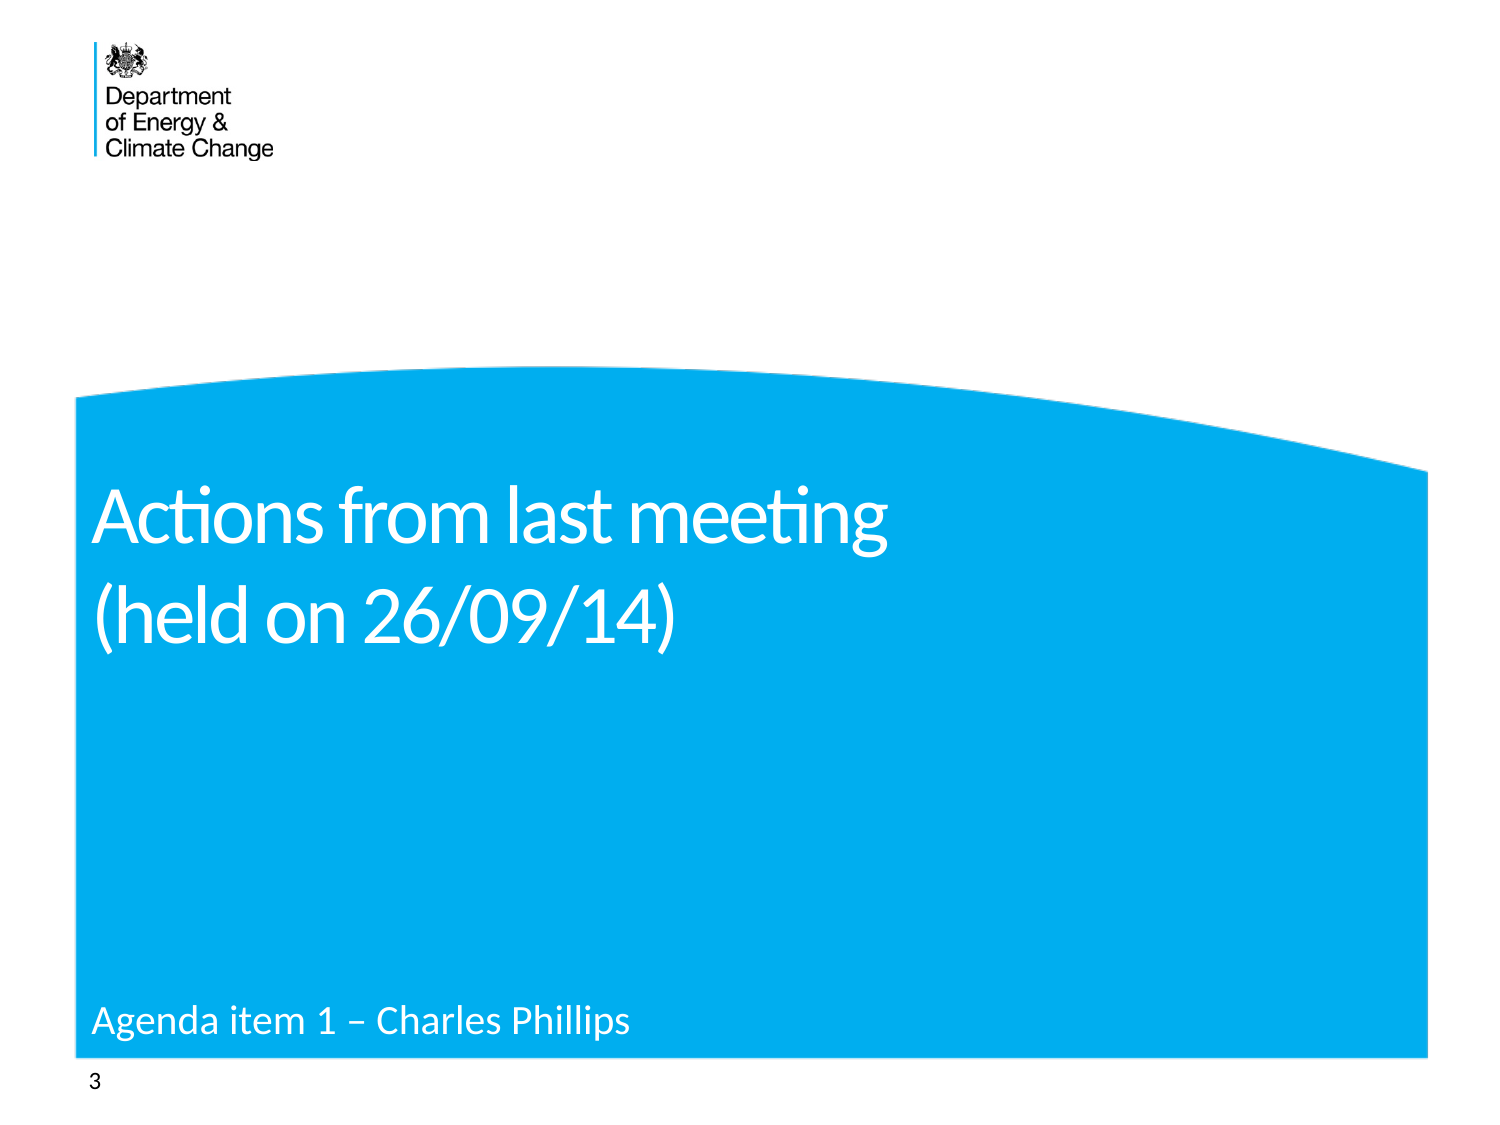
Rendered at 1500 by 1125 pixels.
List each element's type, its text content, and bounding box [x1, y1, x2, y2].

title Actions from last meeting (held on 26/09/14) [91, 460, 1344, 786]
subtitle Agenda item 1 – Charles Phillips [91, 786, 1344, 1034]
picture [94, 42, 273, 161]
text_box 3 [0, 1034, 1500, 1125]
